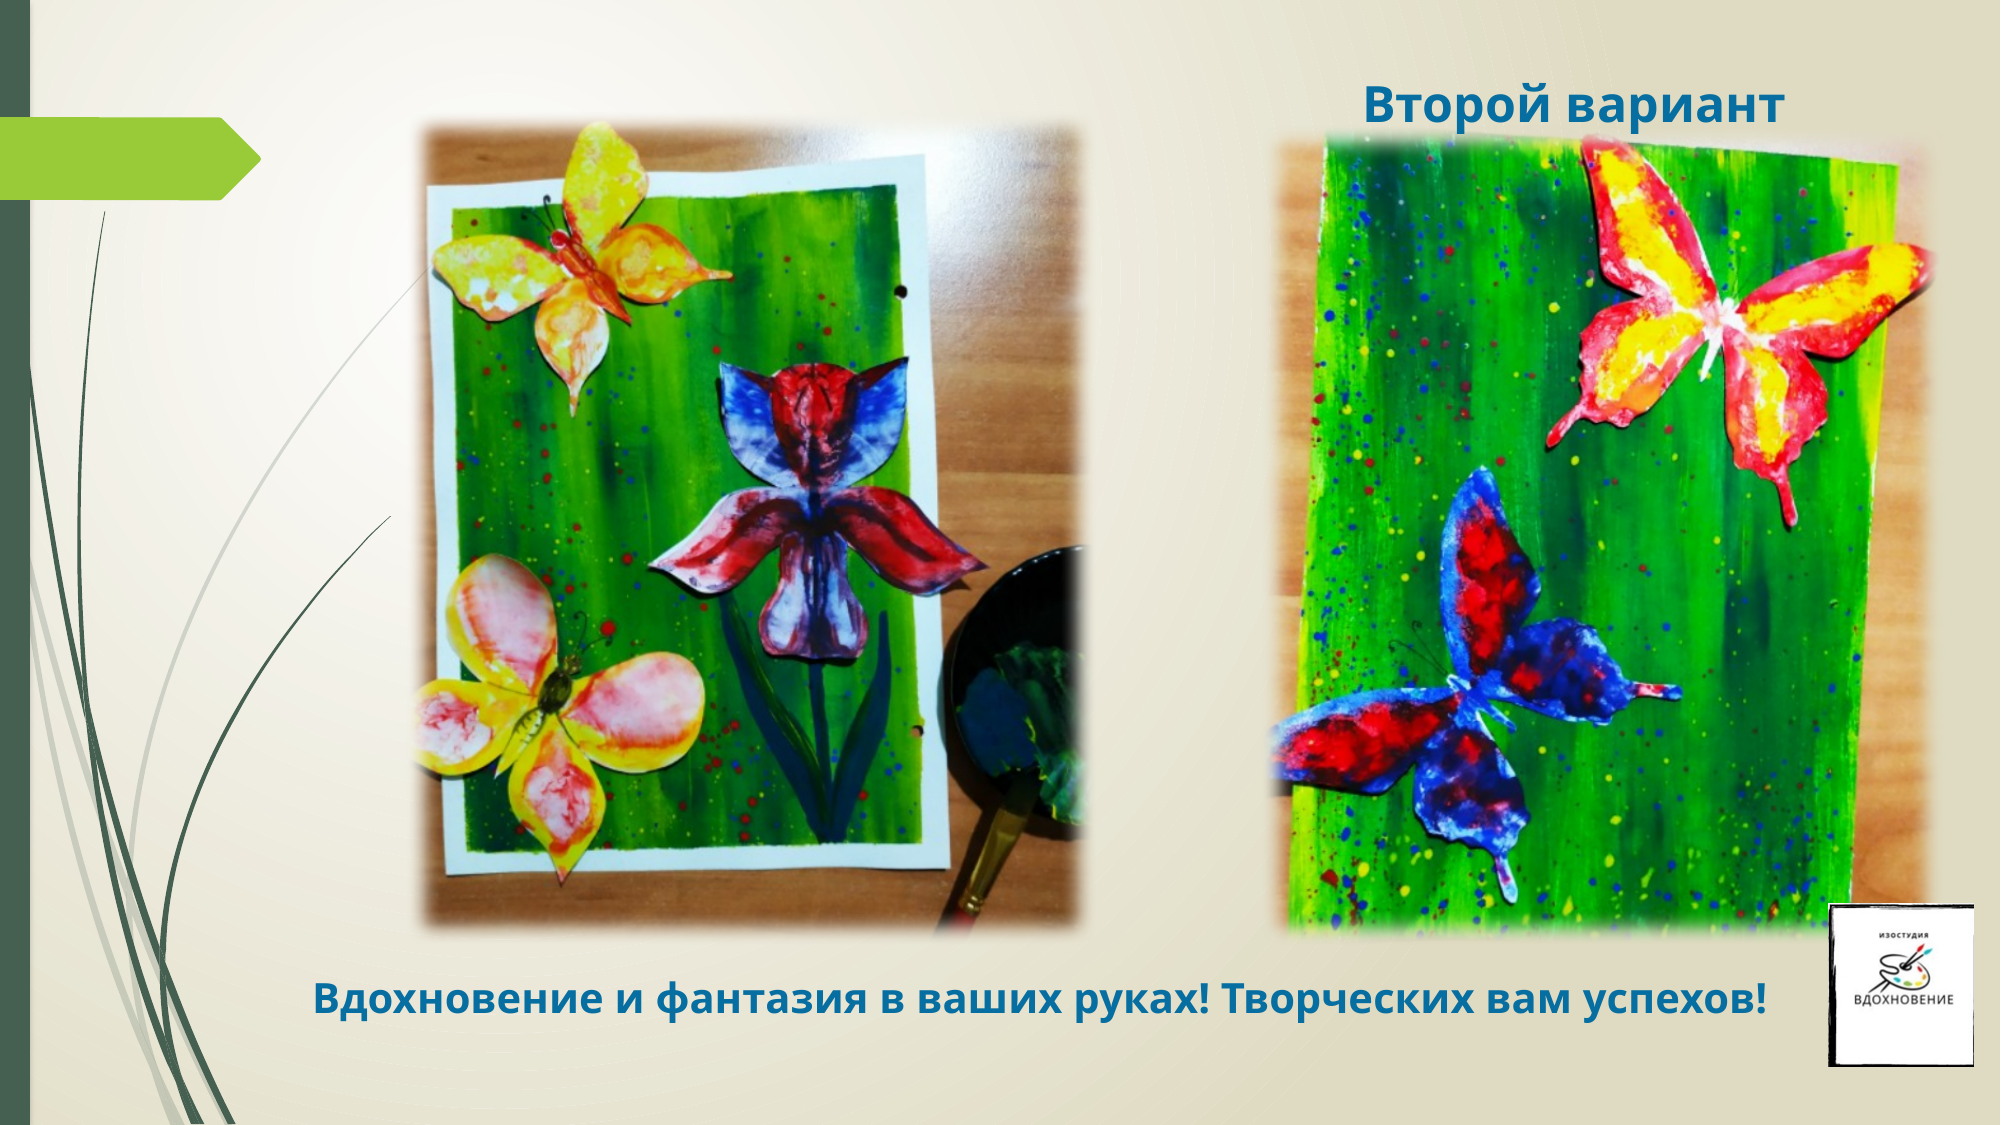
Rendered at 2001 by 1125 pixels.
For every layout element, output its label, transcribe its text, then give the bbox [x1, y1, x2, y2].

picture [1262, 125, 1975, 1067]
text_box Вдохновение и фантазия в ваших руках! Творческих вам успехов! [297, 964, 1783, 1030]
text_box Второй вариант [1347, 64, 1802, 124]
picture [407, 111, 1096, 945]
